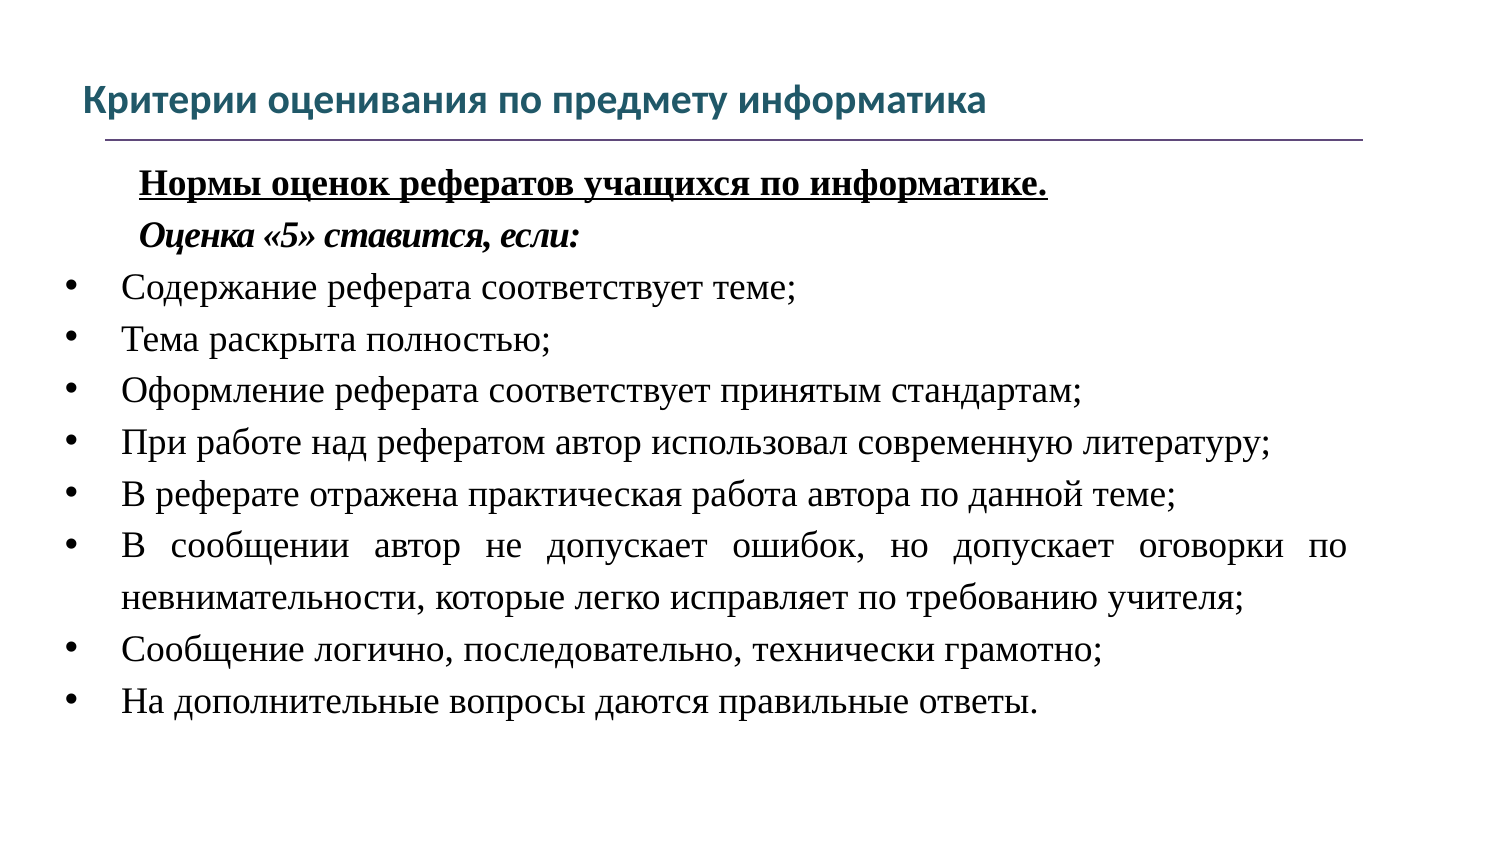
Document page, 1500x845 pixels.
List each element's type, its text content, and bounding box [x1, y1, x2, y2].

text_box Нормы оценок рефератов учащихся по информатике. Оценка «5» ставится, если: Содержание реферата соответствует теме; Тема раскрыта полностью; Оформление реферата соответствует принятым стандартам; При работе над рефератом автор использовал современную литературу; В реферате отражена практическая работа автора по данной теме; В сообщении автор не допускает ошибок, но допускает оговорки по невнимательности, которые легко исправляет по требованию учителя; Сообщение логично, последовательно, технически грамотно; На дополнительные вопросы даются правильные ответы. [50, 144, 1364, 728]
title Критерии оценивания по предмету информатика [83, 28, 1417, 213]
